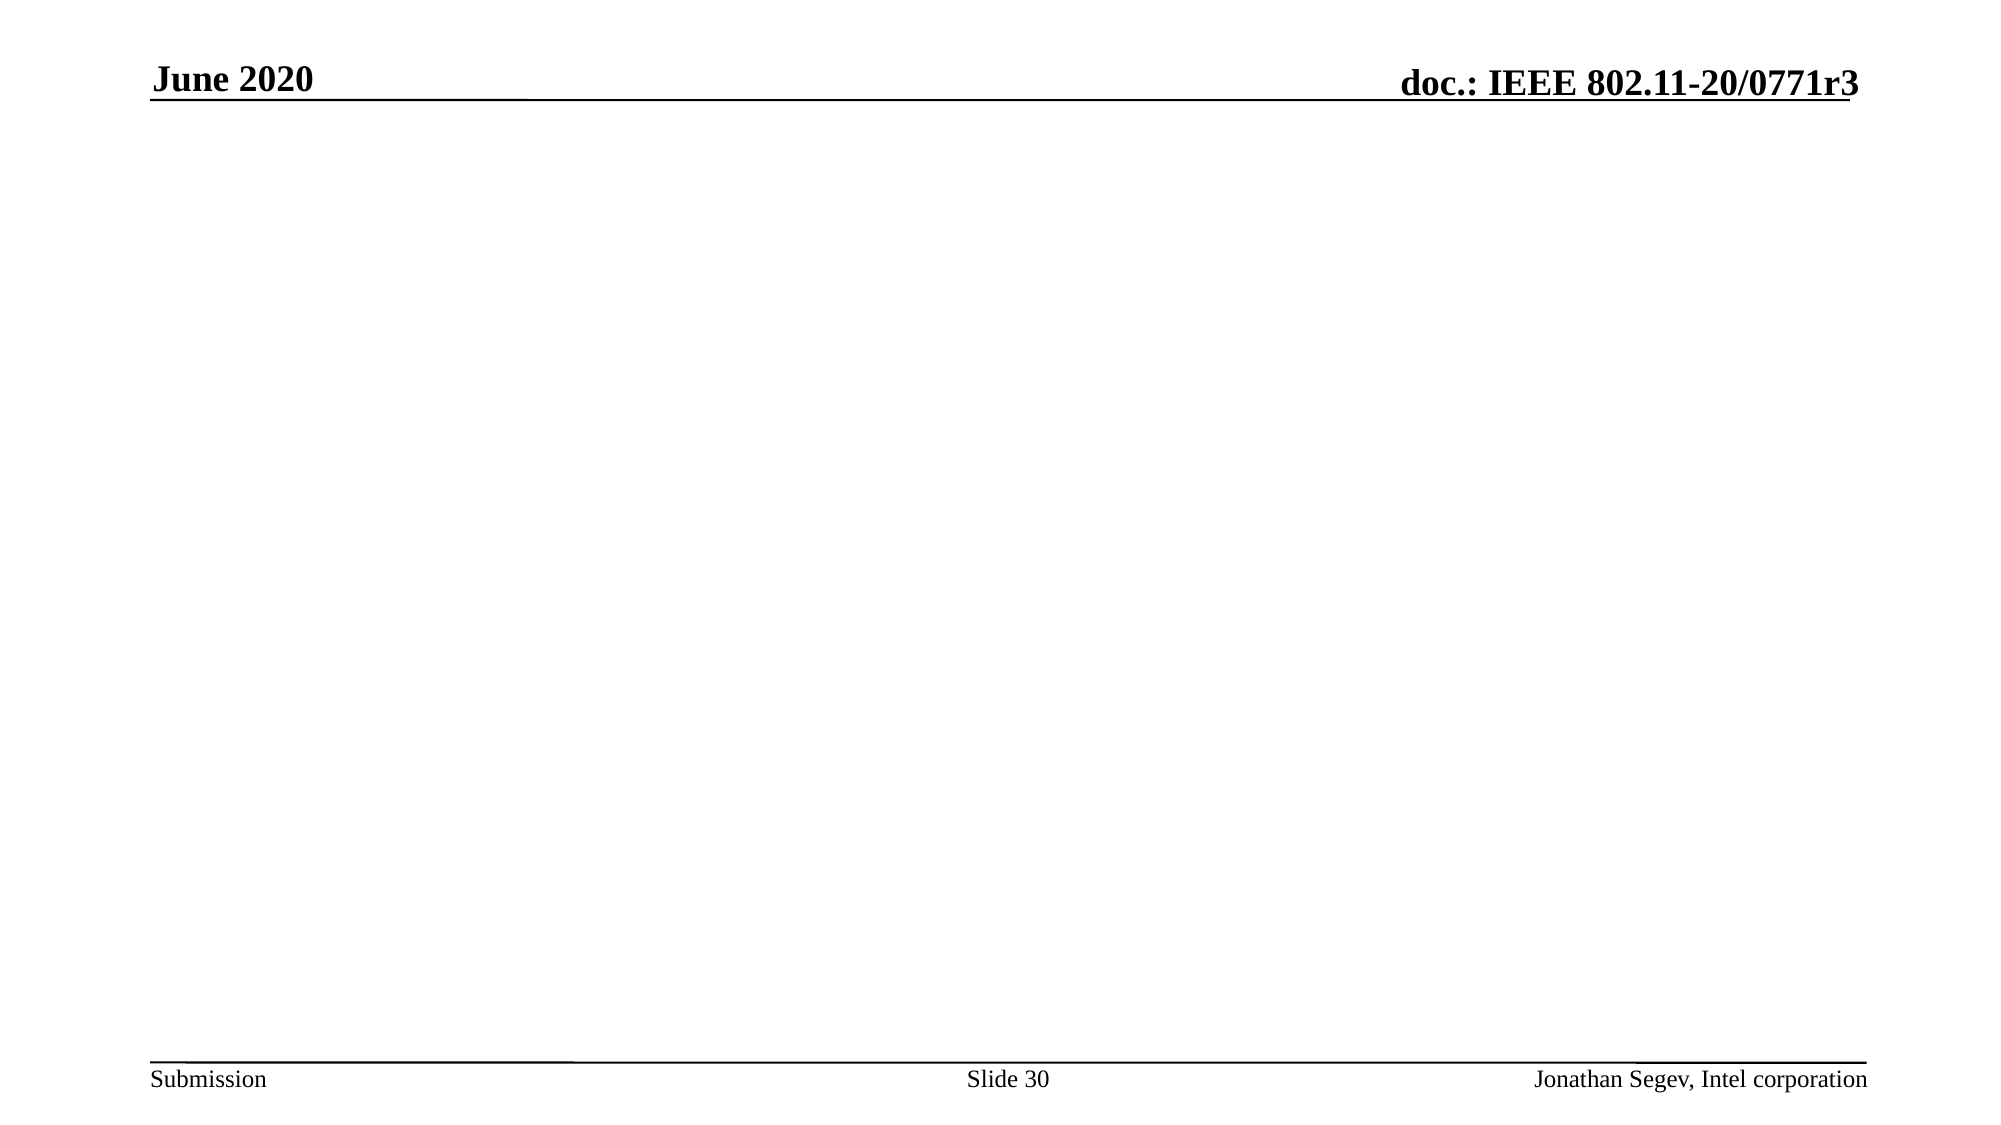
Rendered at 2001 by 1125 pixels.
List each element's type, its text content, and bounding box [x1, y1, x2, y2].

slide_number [152, 54, 563, 100]
slide_number Slide 30 [950, 1061, 1067, 1123]
footer Jonathan Segev, Intel corporation [1171, 1061, 1869, 1093]
